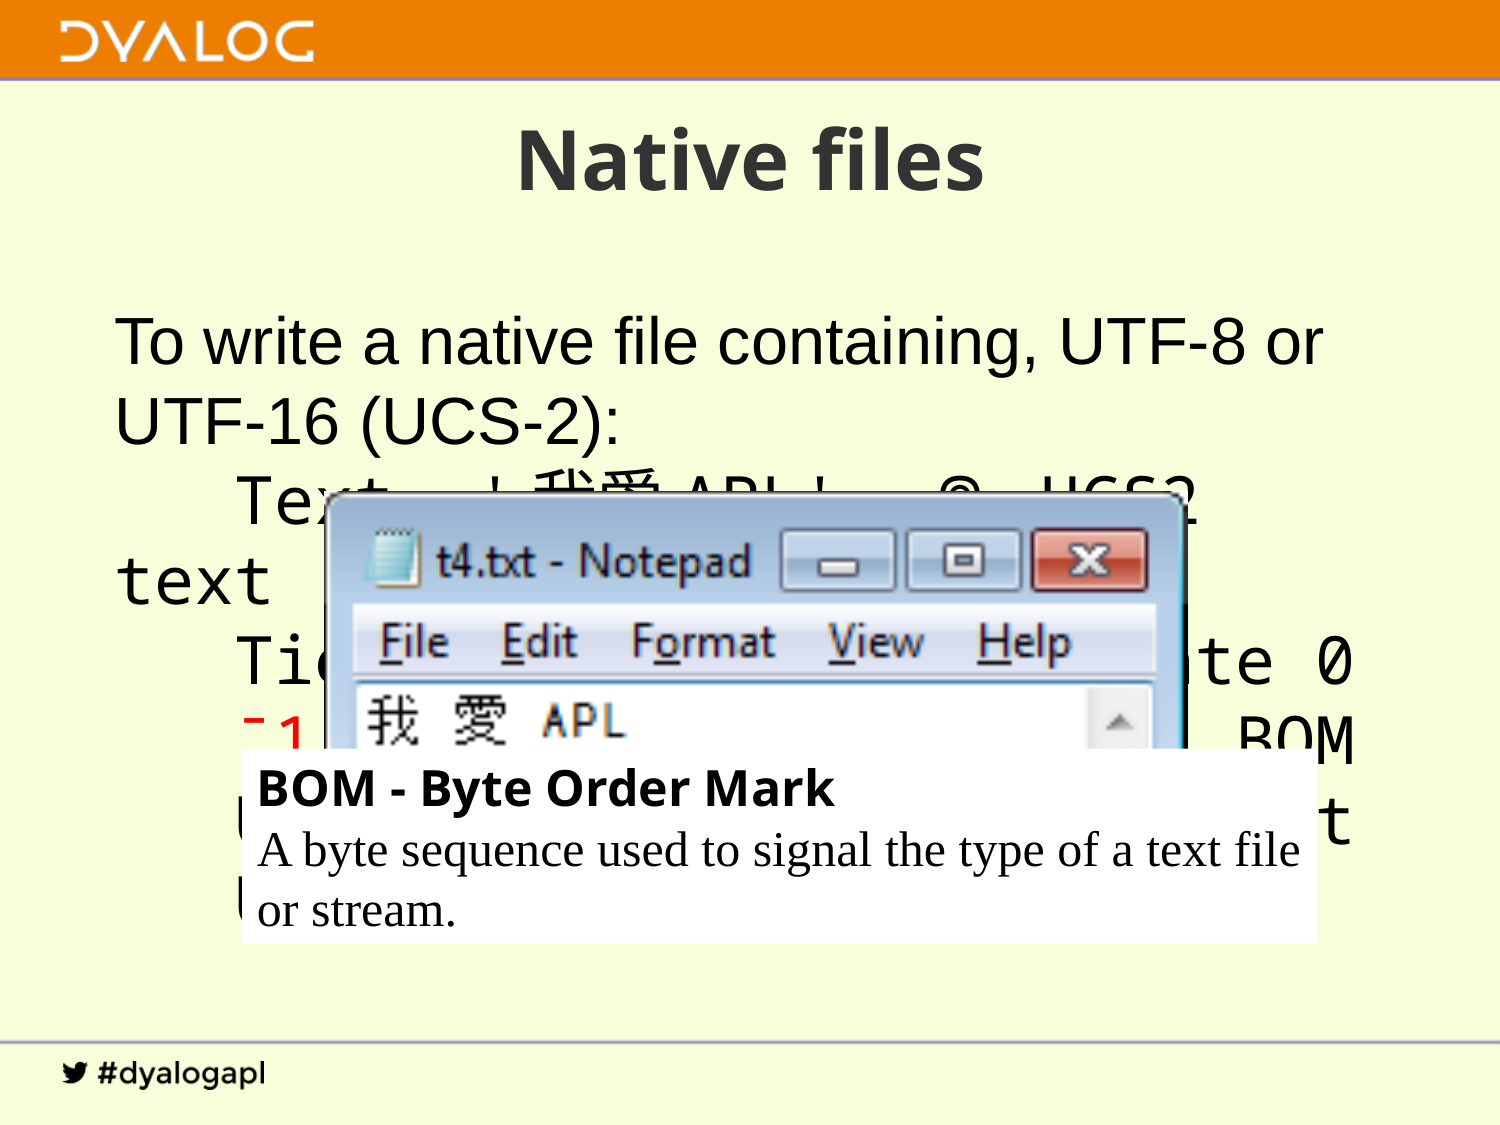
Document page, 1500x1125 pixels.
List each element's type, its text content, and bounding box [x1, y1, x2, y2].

title Native files [112, 99, 1388, 268]
text_box BOM - Byte Order Mark A byte sequence used to signal the type of a text file or stream. [242, 748, 1317, 944]
subtitle To write a native file containing, UTF-8 or UTF-16 (UCS-2): Text← '我愛APL' ⍝ UCS2 text Tie←'\tmp\t4.txt' ⎕ncreate 0 ¯1 ¯2 ⎕nappend Tie 83 ⍝ BOM U← 83 ⎕DR 'UTF-16' ⎕ucs Text U ⎕nappend Tie 83 [100, 290, 1388, 925]
picture [0, 0, 1500, 1125]
